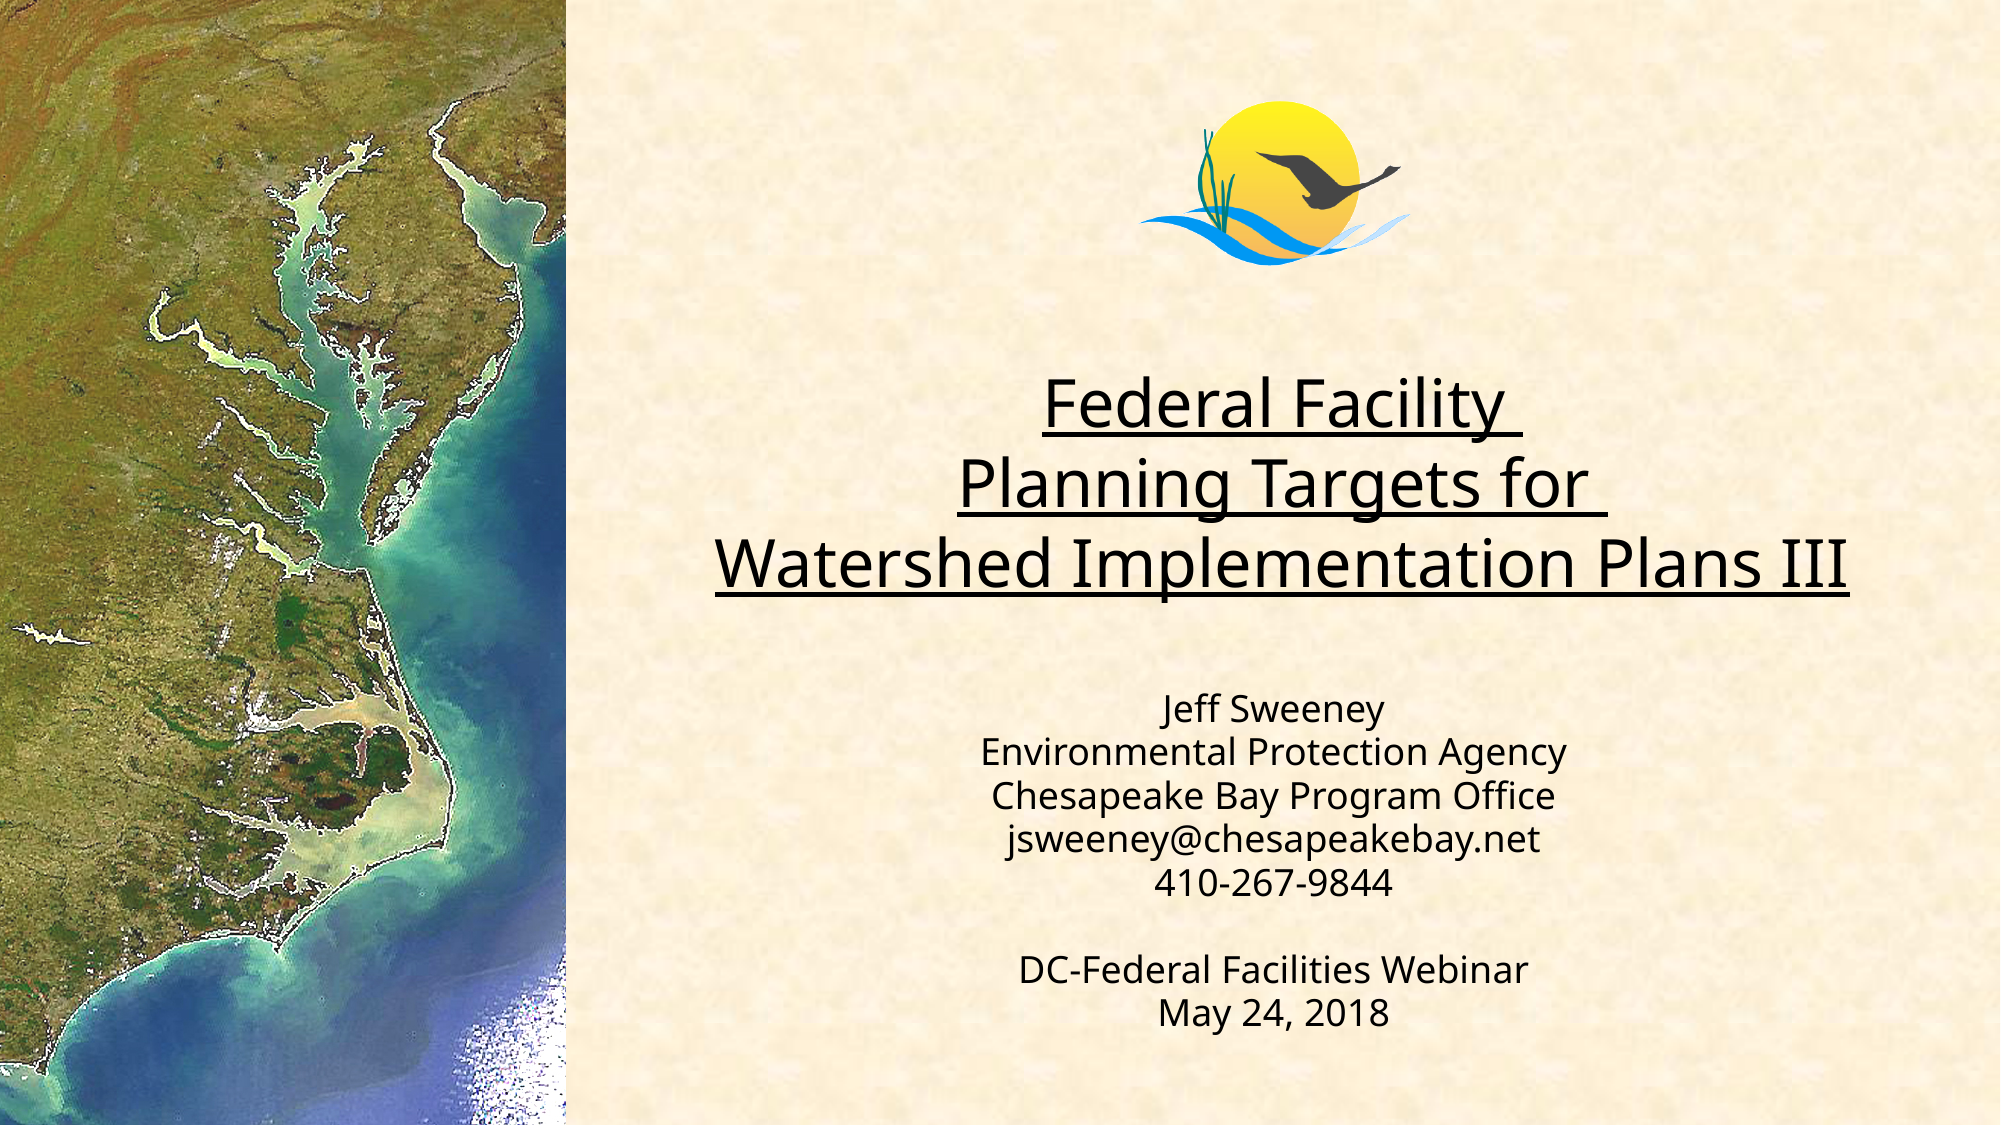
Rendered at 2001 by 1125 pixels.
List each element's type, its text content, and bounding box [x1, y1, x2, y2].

title Federal Facility Planning Targets for Watershed Implementation Plans III [570, 420, 2000, 609]
picture [0, 0, 2001, 1125]
subtitle Jeff Sweeney Environmental Protection Agency Chesapeake Bay Program Office jsweeney@chesapeakebay.net 410-267-9844 DC-Federal Facilities Webinar May 24, 2018 [804, 685, 1743, 974]
